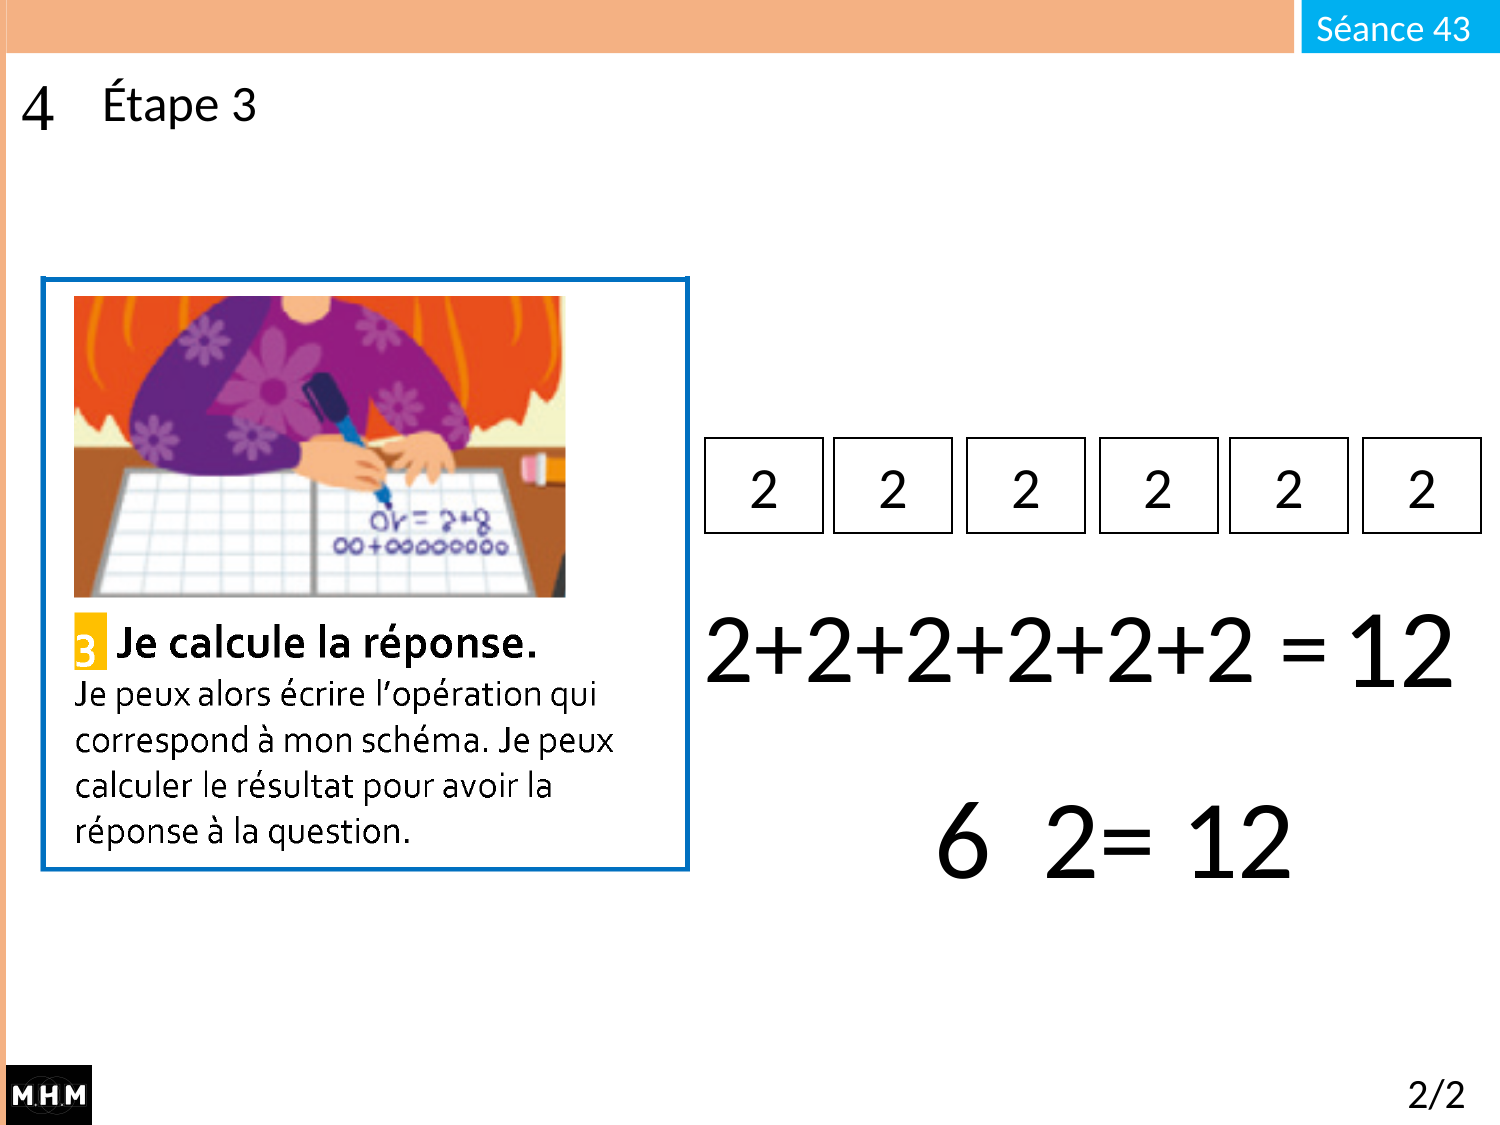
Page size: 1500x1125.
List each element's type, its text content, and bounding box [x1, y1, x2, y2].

text_box 2 [1362, 437, 1482, 534]
text_box 2 [966, 437, 1086, 534]
picture [6, 1065, 92, 1125]
text_box 2 [704, 437, 824, 534]
text_box 2 [1229, 437, 1349, 534]
title Étape 3 [87, 32, 1382, 140]
list 2/2 [1373, 1064, 1500, 1125]
text_box 2+2+2+2+2+2 = [690, 574, 1327, 710]
text_box 2 [833, 437, 953, 534]
picture [39, 276, 690, 873]
text_box 2 [1099, 437, 1219, 534]
text_box 12 [1327, 567, 1500, 717]
